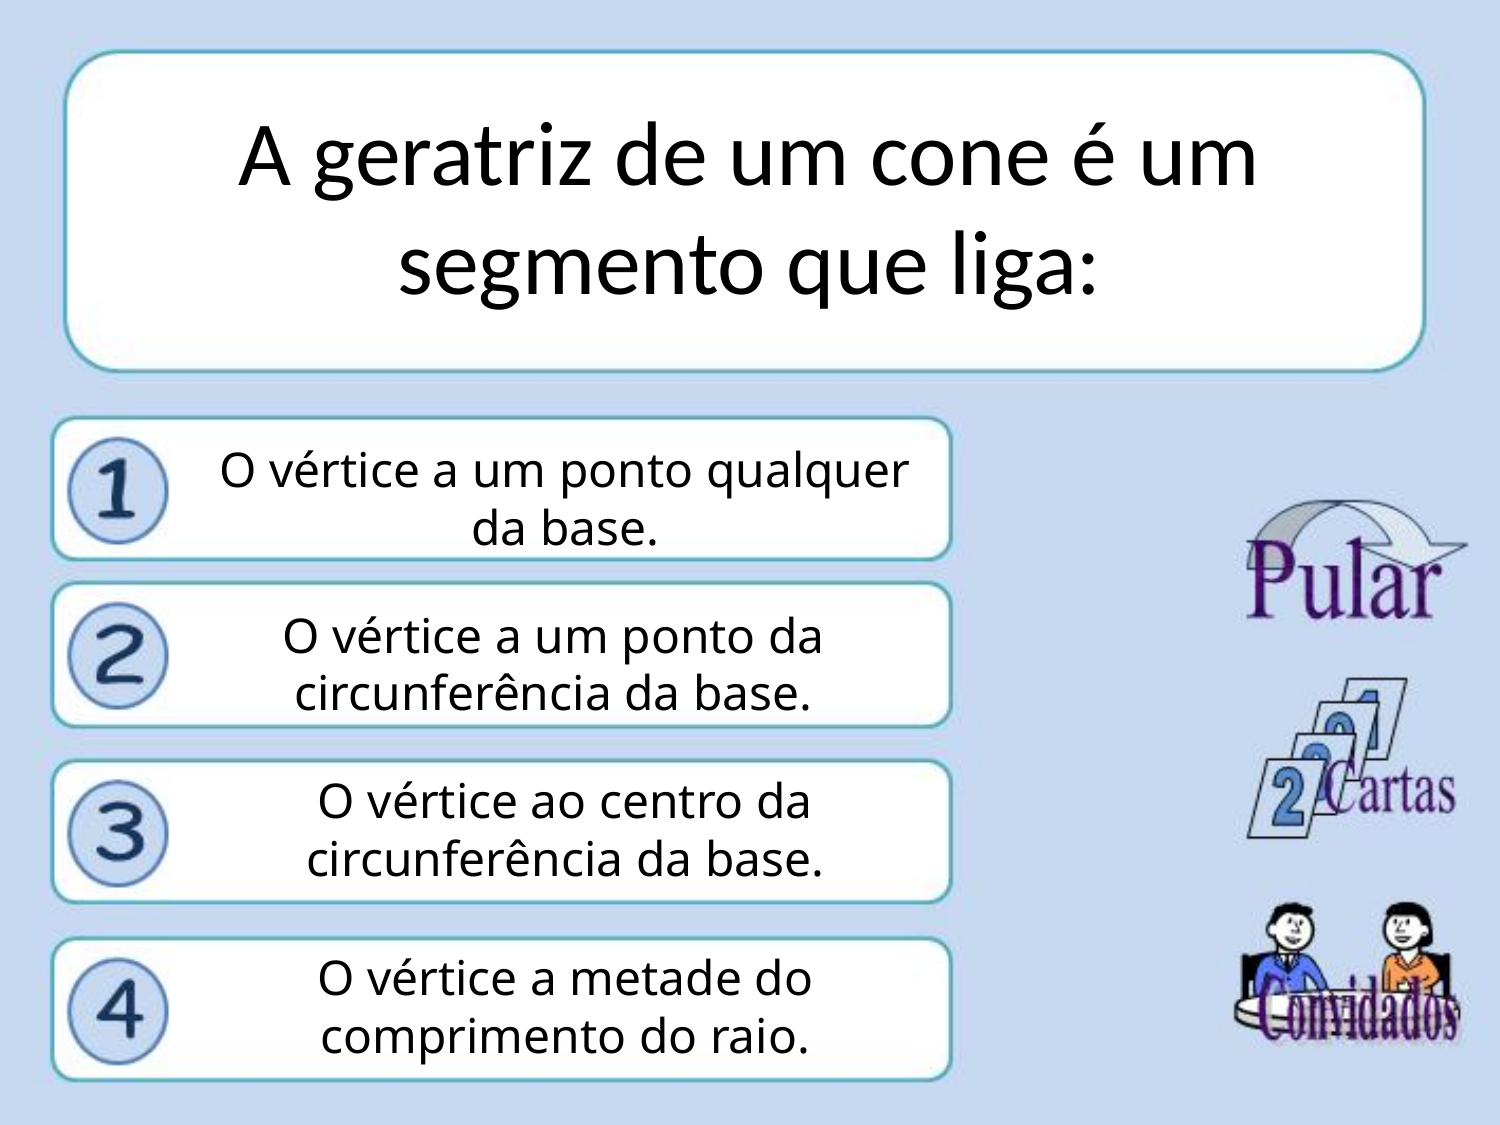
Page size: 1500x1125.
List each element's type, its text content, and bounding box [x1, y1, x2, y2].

picture [0, 0, 1500, 1125]
text_box O vértice a metade do comprimento do raio. [194, 940, 937, 1071]
text_box O vértice a um ponto da circunferência da base. [183, 597, 925, 728]
text_box O vértice ao centro da circunferência da base. [194, 763, 937, 894]
text_box . . [1222, 479, 1471, 630]
title A geratriz de um cone é um segmento que liga: [74, 44, 1426, 362]
text_box O vértice a um ponto qualquer da base. [194, 432, 937, 563]
